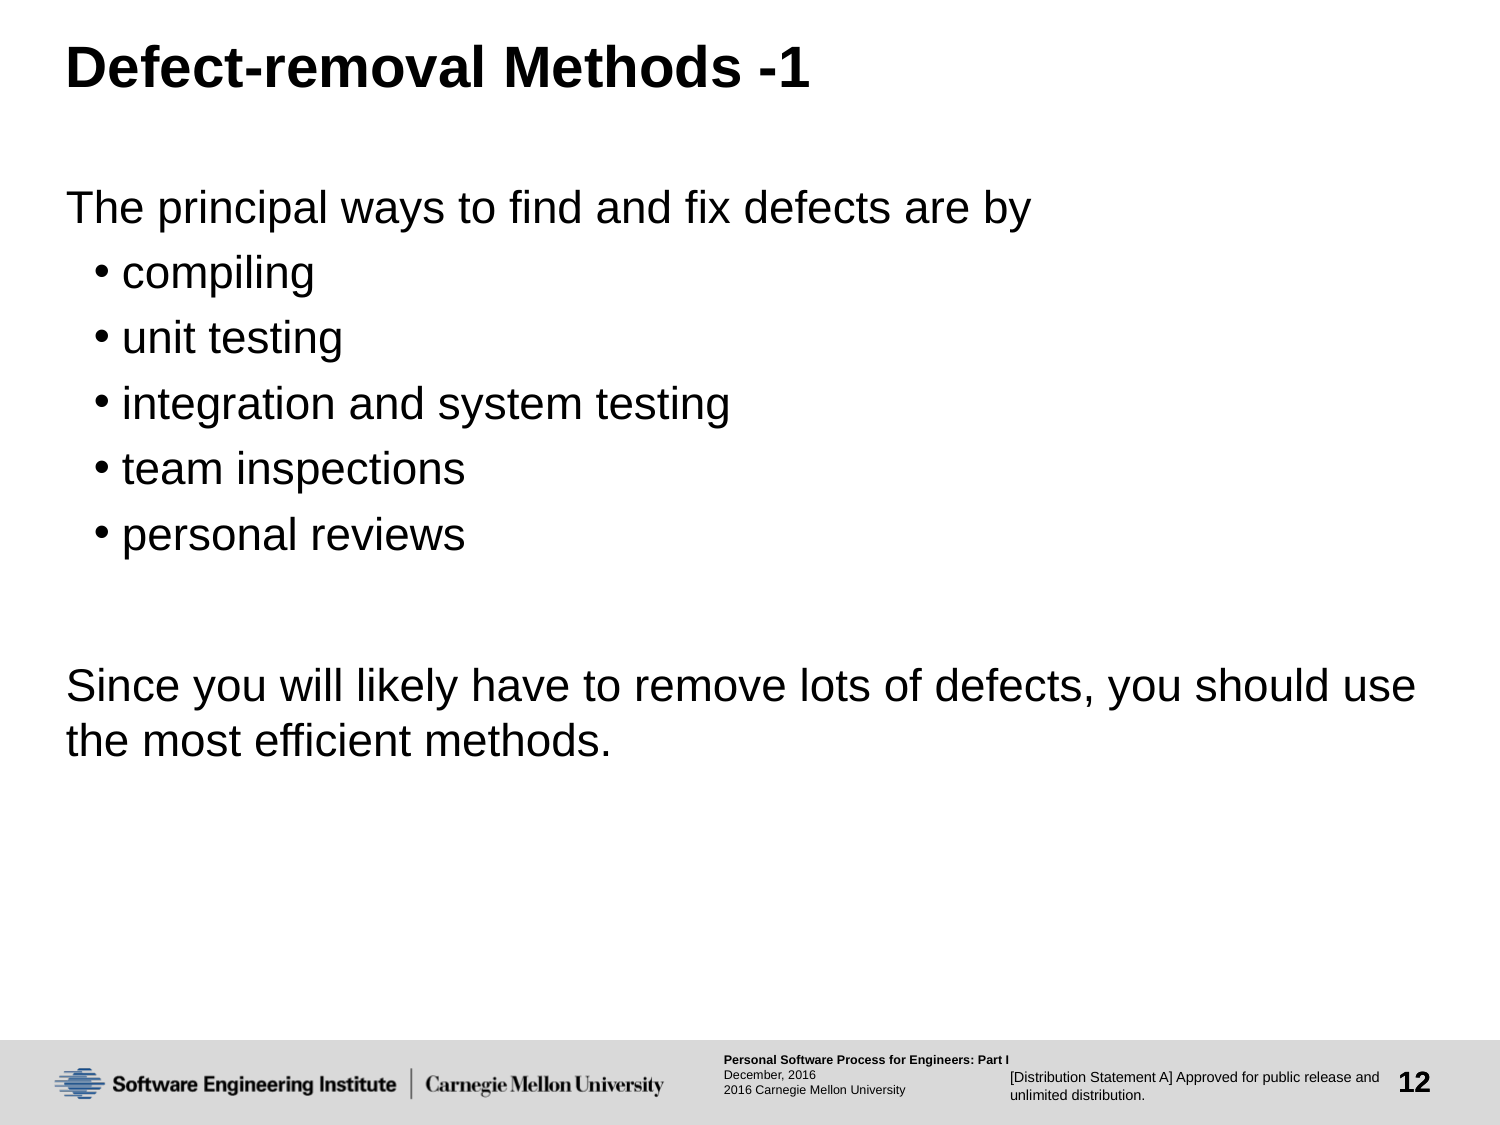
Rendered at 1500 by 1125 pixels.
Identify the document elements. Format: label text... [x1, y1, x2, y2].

title Defect-removal Methods -1 [65, 37, 1313, 148]
picture [46, 1061, 673, 1104]
list The principal ways to find and fix defects are by compiling unit testing integration and system testing team inspections personal reviews Since you will likely have to remove lots of defects, you should use the most efficient methods. [65, 177, 1431, 1000]
